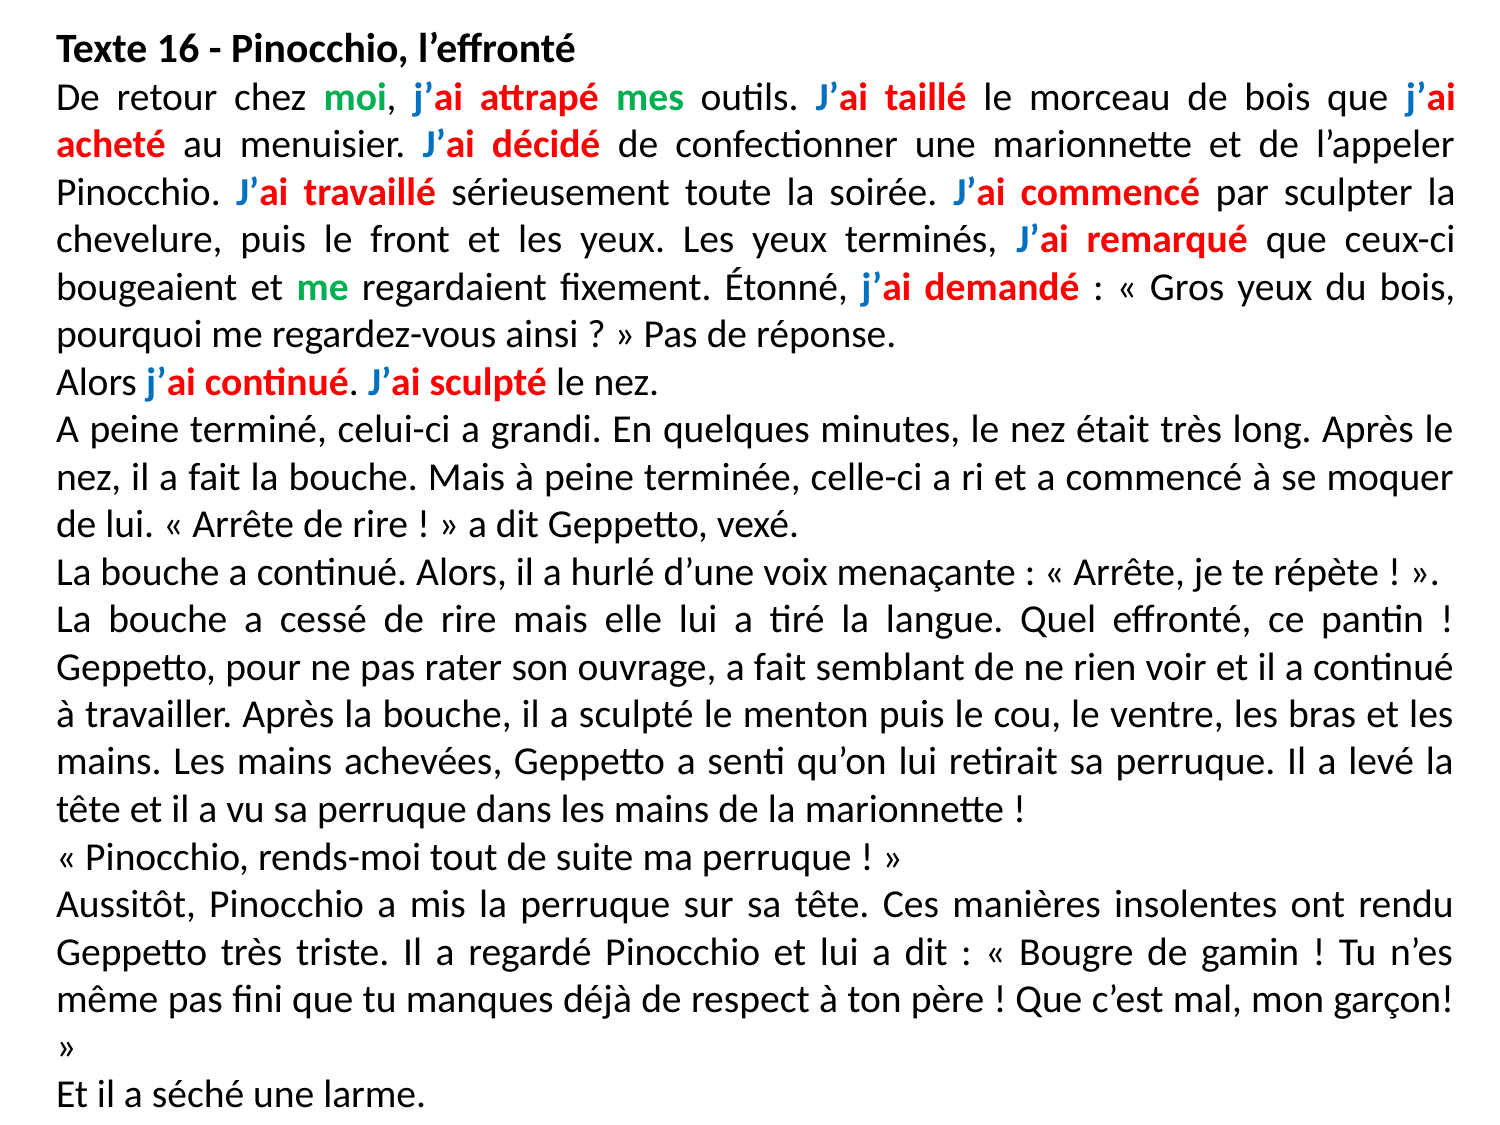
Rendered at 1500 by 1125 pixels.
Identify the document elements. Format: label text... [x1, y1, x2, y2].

text_box Texte 16 - Pinocchio, l’effronté De retour chez moi, j’ai attrapé mes outils. J’ai taillé le morceau de bois que j’ai acheté au menuisier. J’ai décidé de confectionner une marionnette et de l’appeler Pinocchio. J’ai travaillé sérieusement toute la soirée. J’ai commencé par sculpter la chevelure, puis le front et les yeux. Les yeux terminés, J’ai remarqué que ceux-ci bougeaient et me regardaient fixement. Étonné, j’ai demandé : « Gros yeux du bois, pourquoi me regardez-vous ainsi ? » Pas de réponse. Alors j’ai continué. J’ai sculpté le nez. A peine terminé, celui-ci a grandi. En quelques minutes, le nez était très long. Après le nez, il a fait la bouche. Mais à peine terminée, celle-ci a ri et a commencé à se moquer de lui. « Arrête de rire ! » a dit Geppetto, vexé. La bouche a continué. Alors, il a hurlé d’une voix menaçante : « Arrête, je te répète ! ». La bouche a cessé de rire mais elle lui a tiré la langue. Quel effronté, ce pantin ! Geppetto, pour ne pas rater son ouvrage, a fait semblant de ne rien voir et il a continué à travailler. Après la bouche, il a sculpté le menton puis le cou, le ventre, les bras et les mains. Les mains achevées, Geppetto a senti qu’on lui retirait sa perruque. Il a levé la tête et il a vu sa perruque dans les mains de la marionnette ! « Pinocchio, rends-moi tout de suite ma perruque ! » Aussitôt, Pinocchio a mis la perruque sur sa tête. Ces manières insolentes ont rendu Geppetto très triste. Il a regardé Pinocchio et lui a dit : « Bougre de gamin ! Tu n’es même pas fini que tu manques déjà de respect à ton père ! Que c’est mal, mon garçon! » Et il a séché une larme. [41, 13, 1471, 1123]
